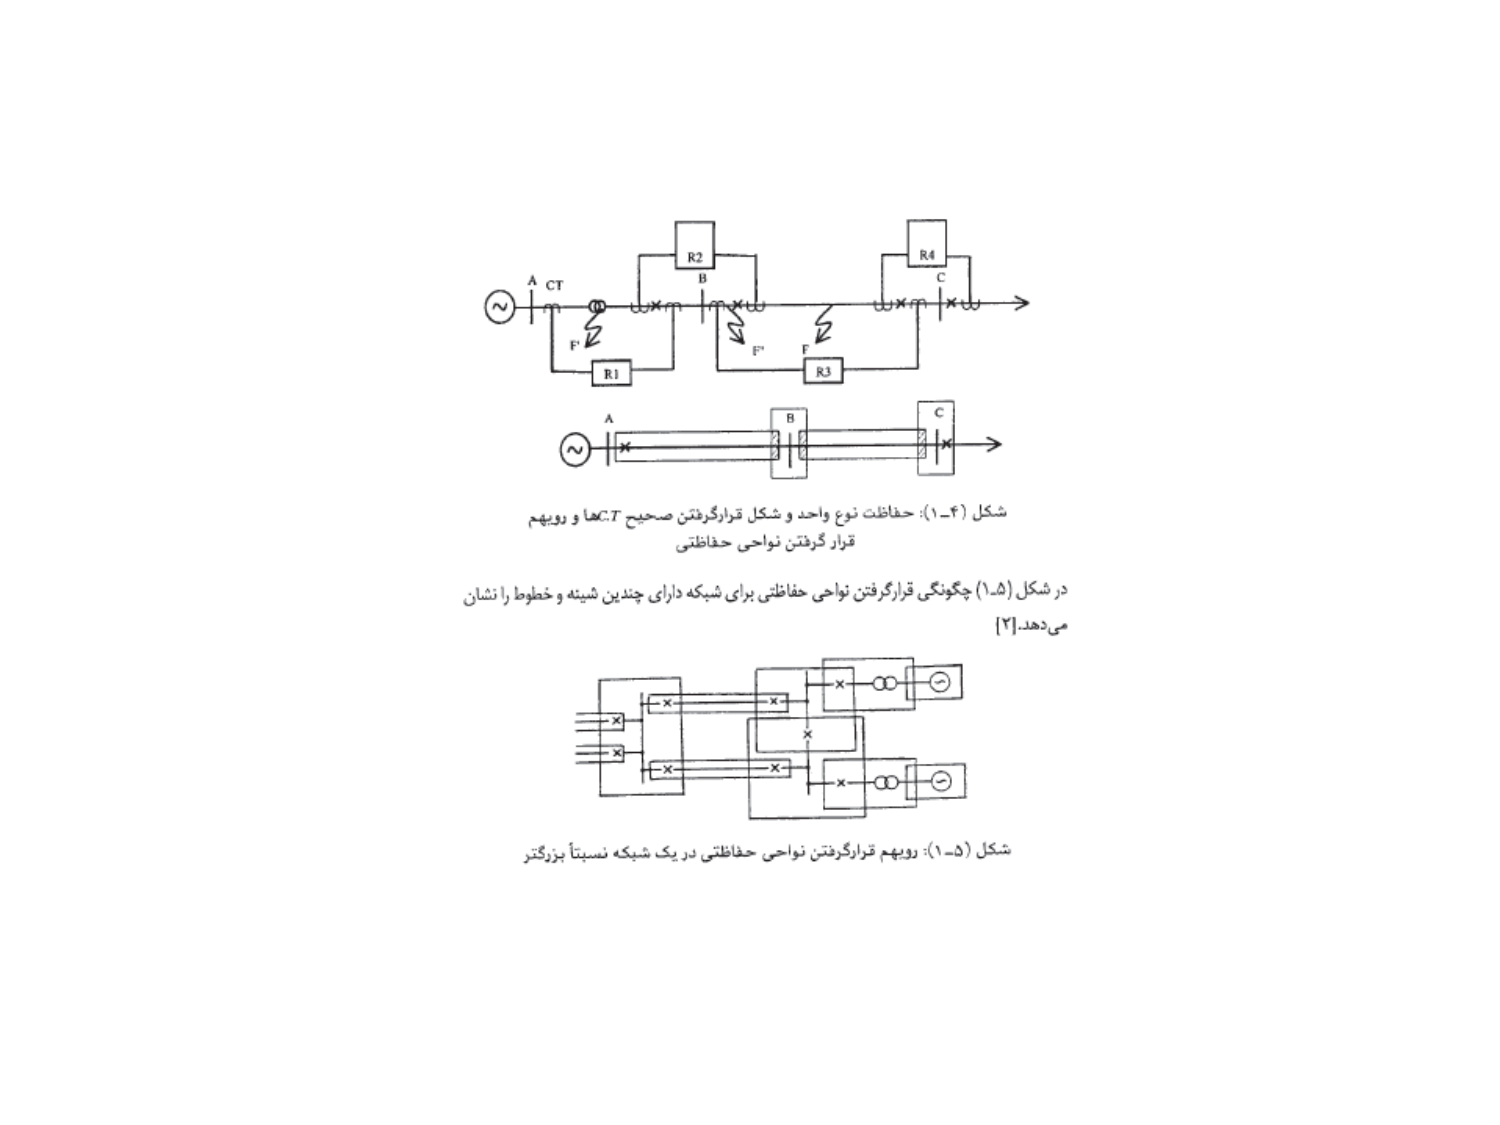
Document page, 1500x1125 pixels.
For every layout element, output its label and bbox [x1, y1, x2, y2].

picture [401, 207, 1099, 918]
